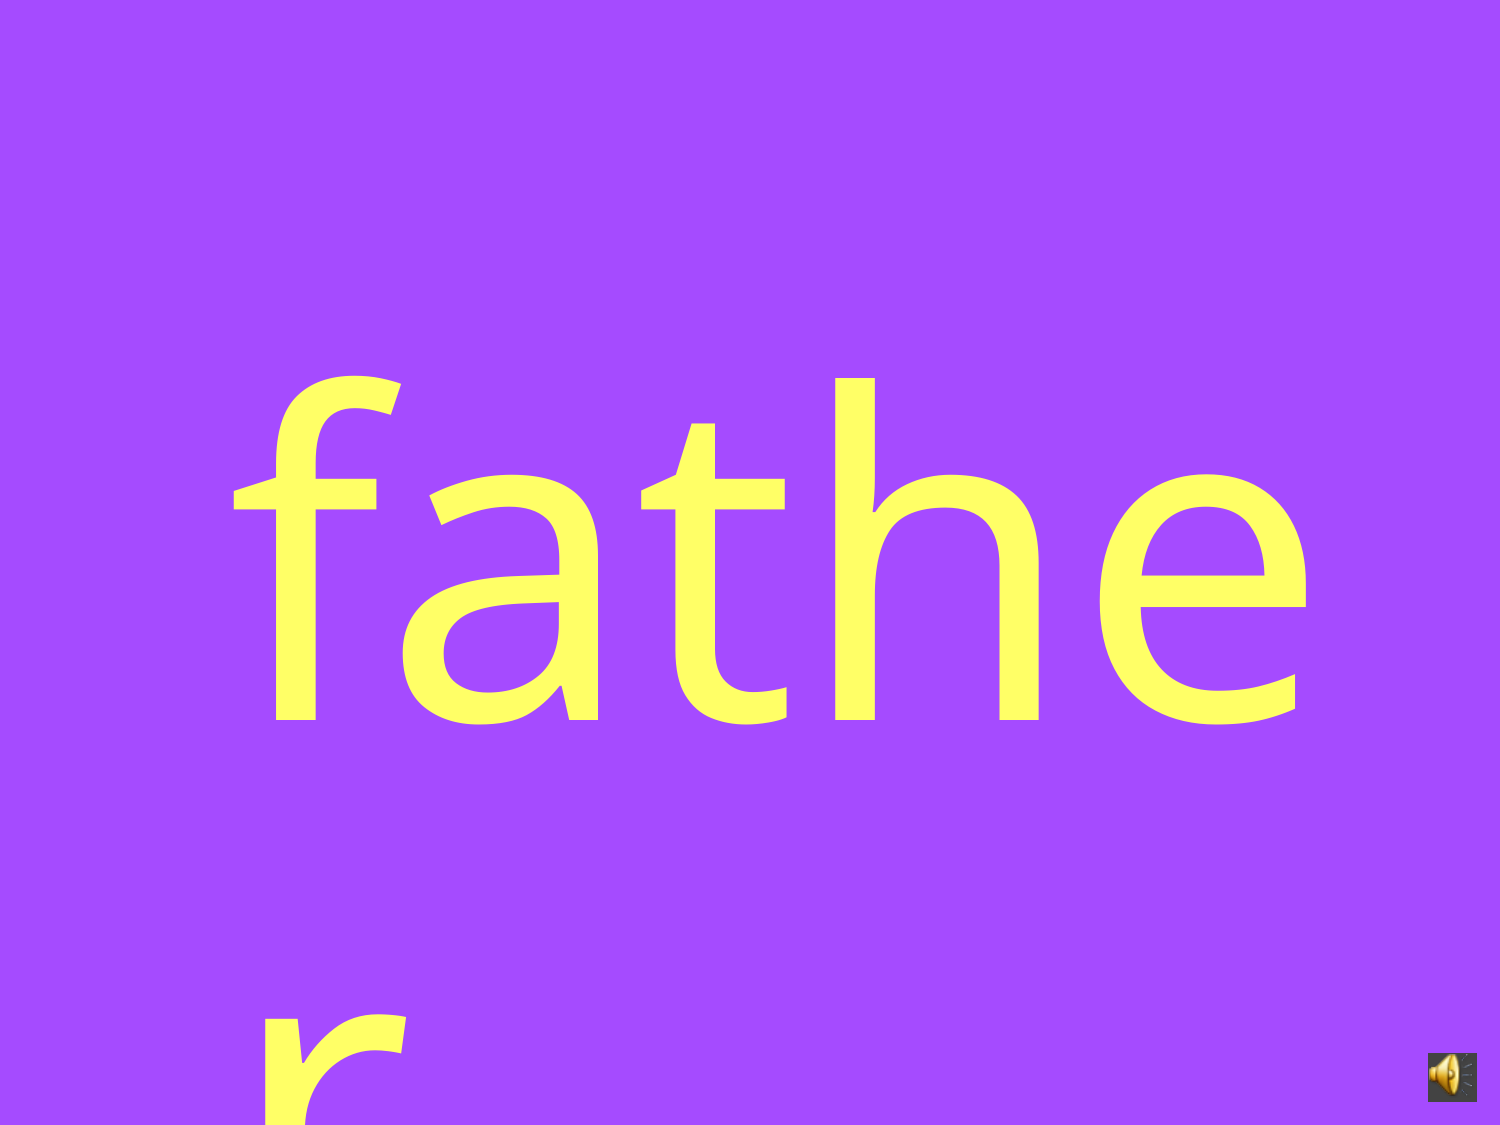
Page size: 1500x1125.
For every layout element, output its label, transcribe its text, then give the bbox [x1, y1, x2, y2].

subtitle father [212, 262, 1450, 763]
picture [1427, 1052, 1478, 1103]
